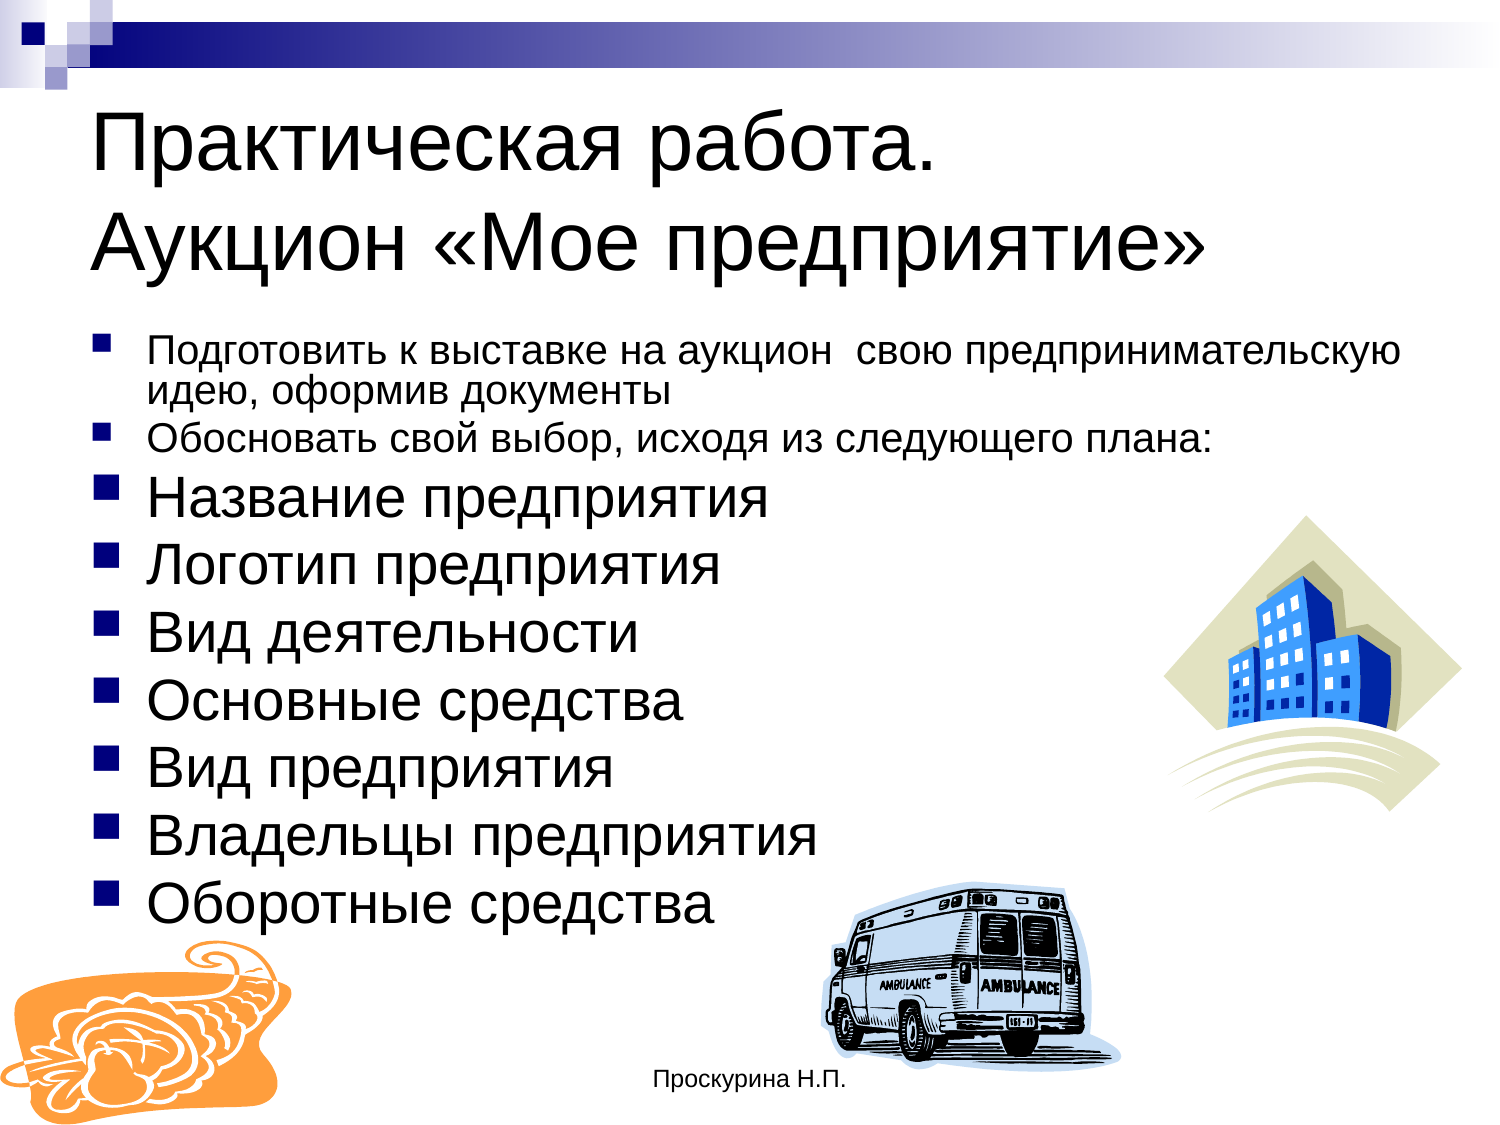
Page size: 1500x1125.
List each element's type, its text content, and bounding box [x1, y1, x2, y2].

footer Проскурина Н.П. [512, 1024, 988, 1101]
picture [820, 881, 1133, 1073]
title Практическая работа. Аукцион «Мое предприятие» [74, 74, 1426, 301]
picture [0, 940, 293, 1125]
list Подготовить к выставке на аукцион свою предпринимательскую идею, оформив документы Обосновать свой выбор, исходя из следующего плана: Название предприятия Логотип предприятия Вид деятельности Основные средства Вид предприятия Владельцы предприятия Оборотные средства [74, 324, 1426, 963]
picture [1163, 515, 1463, 813]
